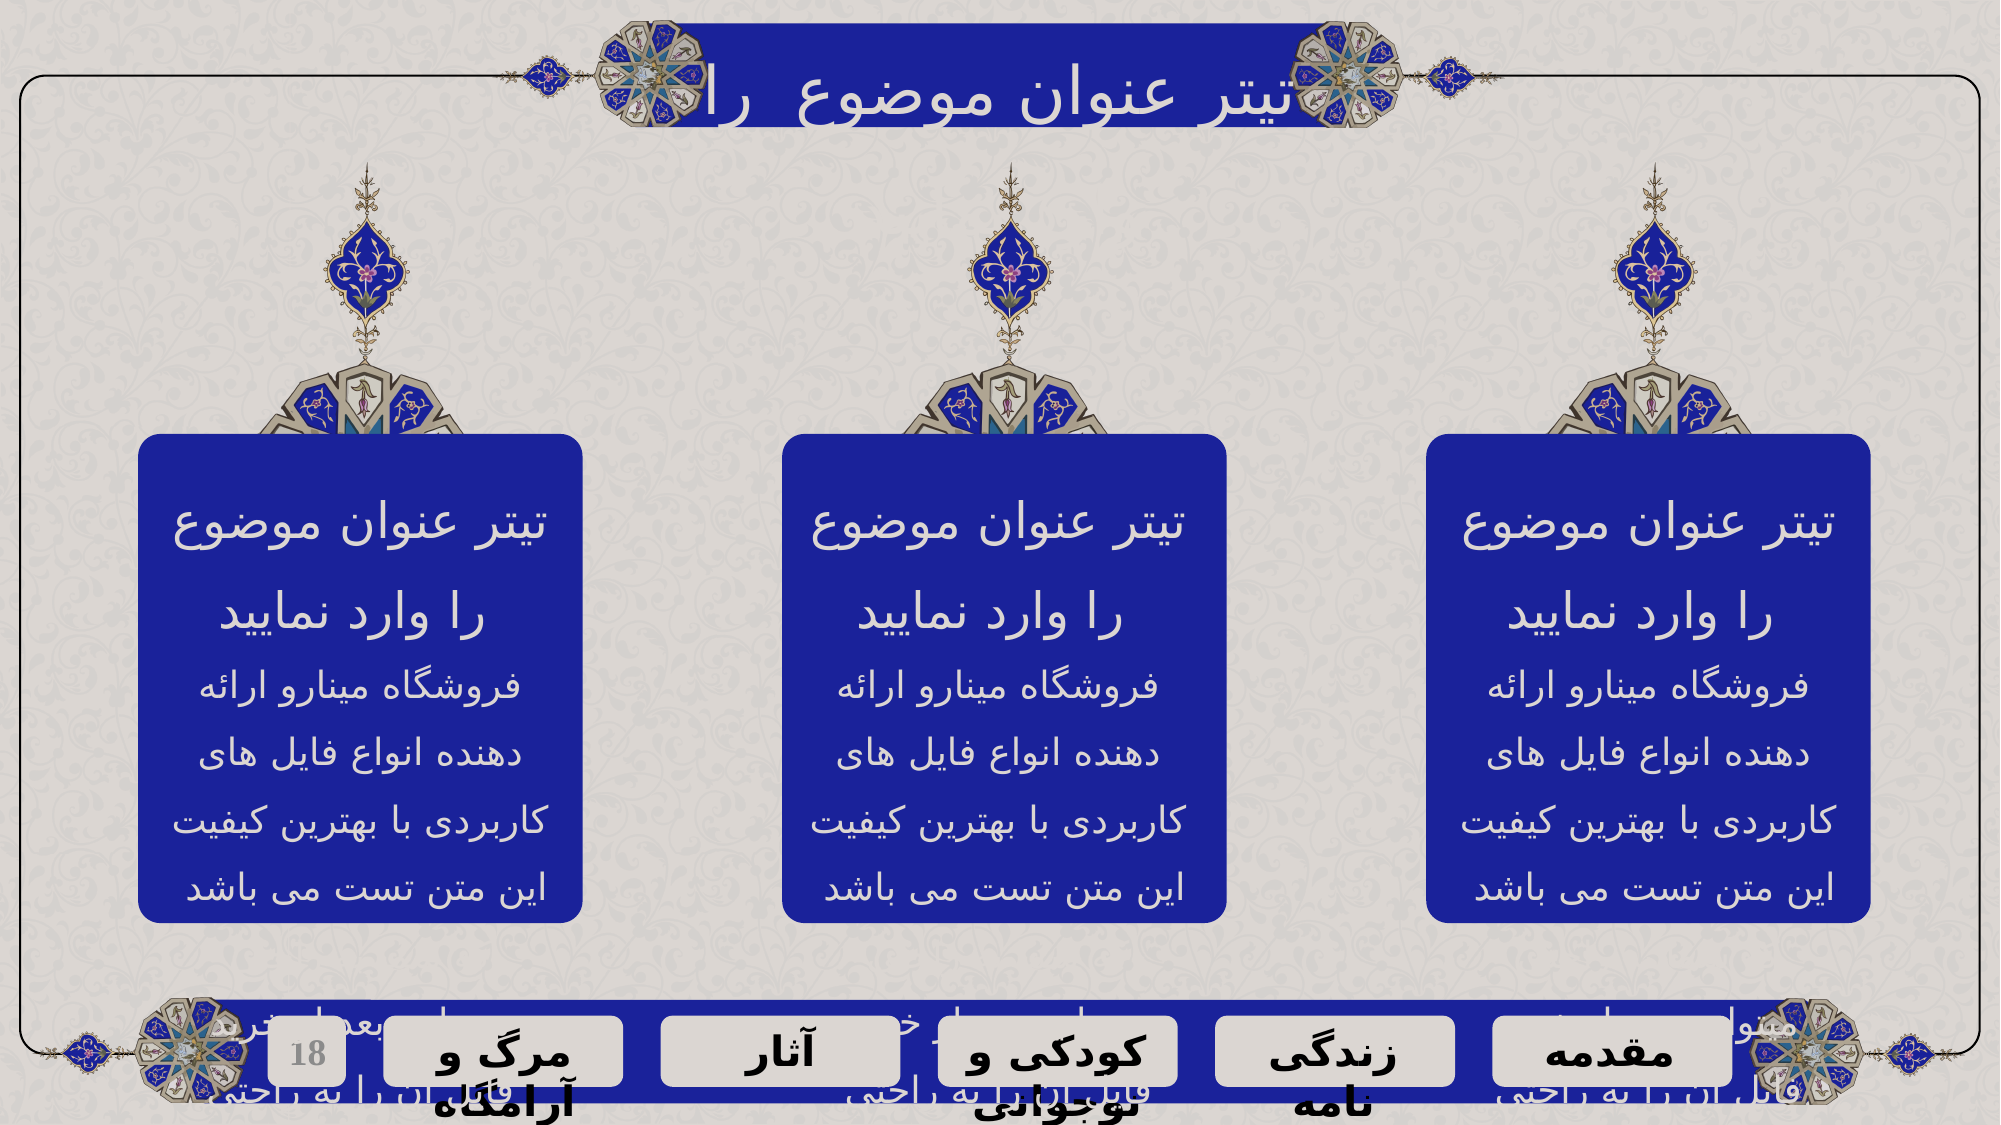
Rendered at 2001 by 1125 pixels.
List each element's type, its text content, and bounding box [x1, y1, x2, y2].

text_box تیتر عنوان موضوع را وارد نمایید [621, 0, 1379, 256]
text_box مرگ و آرامگاه [565, 1017, 623, 1125]
picture [33, 998, 156, 1103]
text_box تیتر عنوان موضوع را وارد نمایید فروشگاه مینارو ارائه دهنده انواع فایل های کاربردی با بهترین کیفیت این متن تست می باشد که شما به راحتی میتوانید بعد از خرید فایل آن را به راحتی تغییر دهید. [794, 924, 1203, 1125]
text_box تیتر عنوان موضوع را وارد نمایید فروشگاه مینارو ارائه دهنده انواع فایل های کاربردی با بهترین کیفیت این متن تست می باشد که شما به راحتی میتوانید بعد از خرید فایل آن را به راحتی تغییر دهید. [156, 924, 565, 1125]
picture [493, 21, 621, 127]
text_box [1426, 162, 1871, 924]
picture [1379, 22, 1505, 128]
text_box آثار [663, 1017, 794, 1082]
picture [1853, 999, 1965, 1105]
text_box تیتر عنوان موضوع را وارد نمایید فروشگاه مینارو ارائه دهنده انواع فایل های کاربردی با بهترین کیفیت این متن تست می باشد که شما به راحتی میتوانید بعد از خرید فایل آن را به راحتی تغییر دهید. [1444, 924, 1853, 1125]
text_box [138, 162, 583, 924]
text_box زندگی نامه [1215, 1017, 1444, 1125]
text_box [782, 162, 1227, 924]
